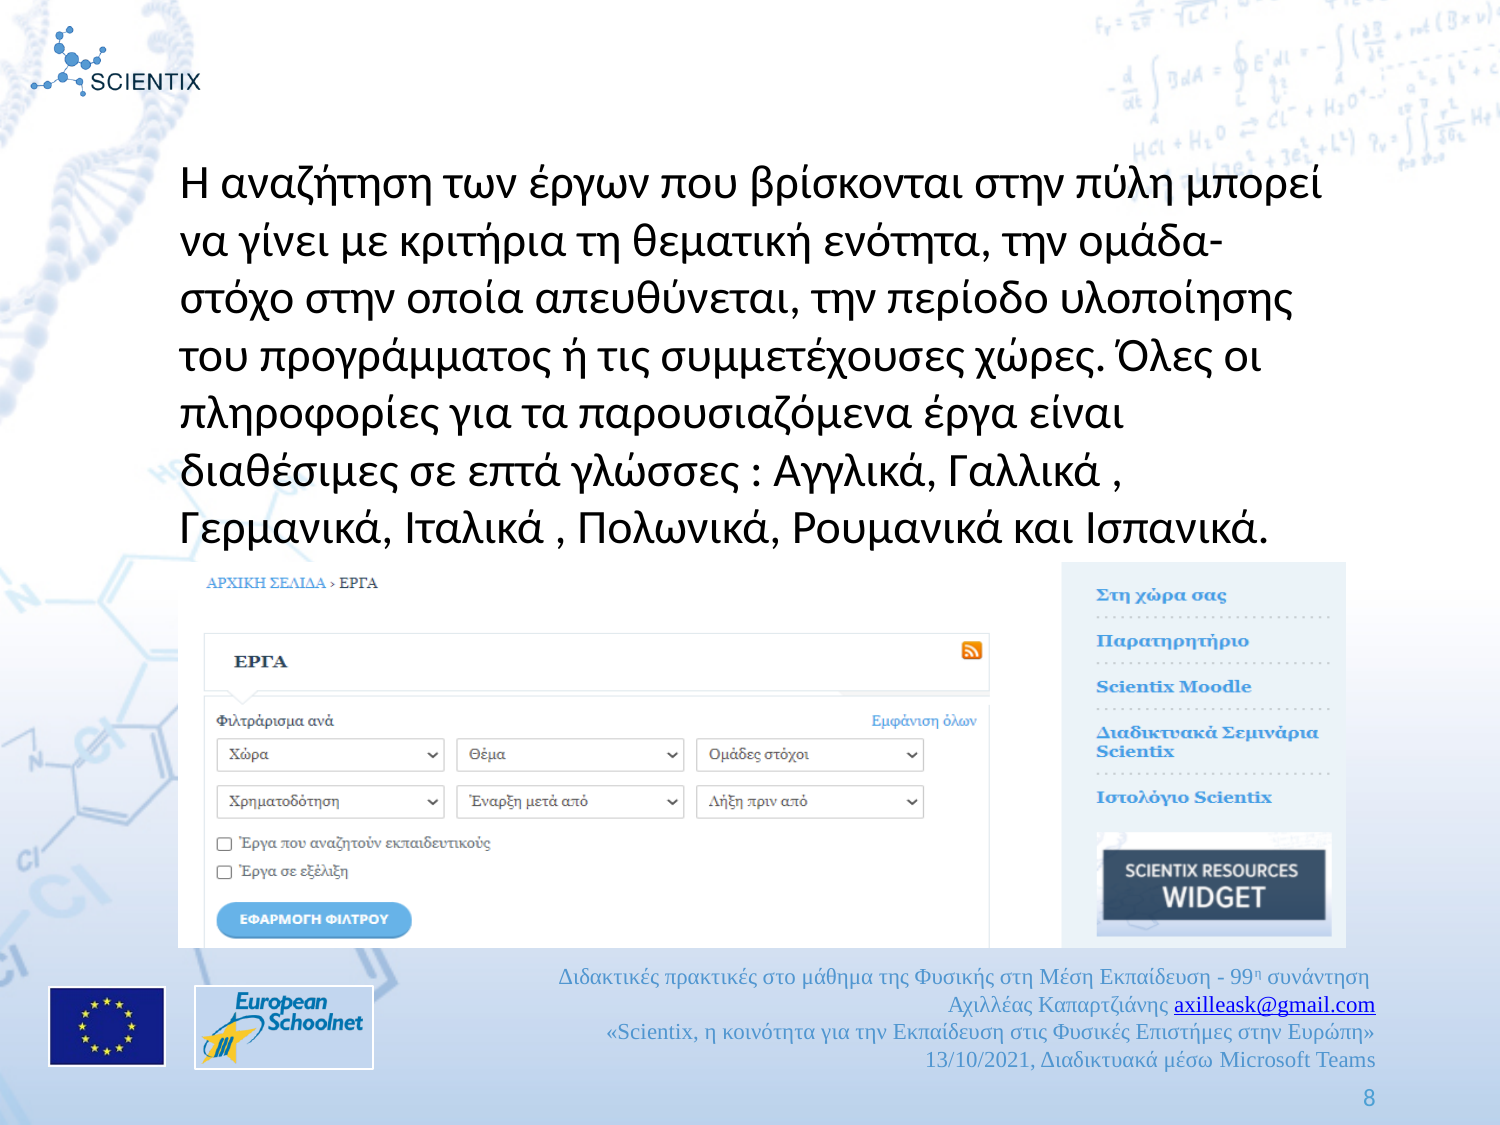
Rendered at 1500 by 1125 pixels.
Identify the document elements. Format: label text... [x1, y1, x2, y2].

text_box Η αναζήτηση των έργων που βρίσκονται στην πύλη μπορεί να γίνει με κριτήρια τη θεματική ενότητα, την ομάδα-στόχο στην οποία απευθύνεται, την περίοδο υλοποίησης του προγράμματος ή τις συμμετέχουσες χώρες. Όλες οι πληροφορίες για τα παρουσιαζόμενα έργα είναι διαθέσιμες σε επτά γλώσσες : Αγγλικά, Γαλλικά , Γερμανικά, Ιταλικά , Πολωνικά, Ρουμανικά και Ισπανικά. [165, 143, 1346, 631]
picture [0, 0, 1500, 1125]
